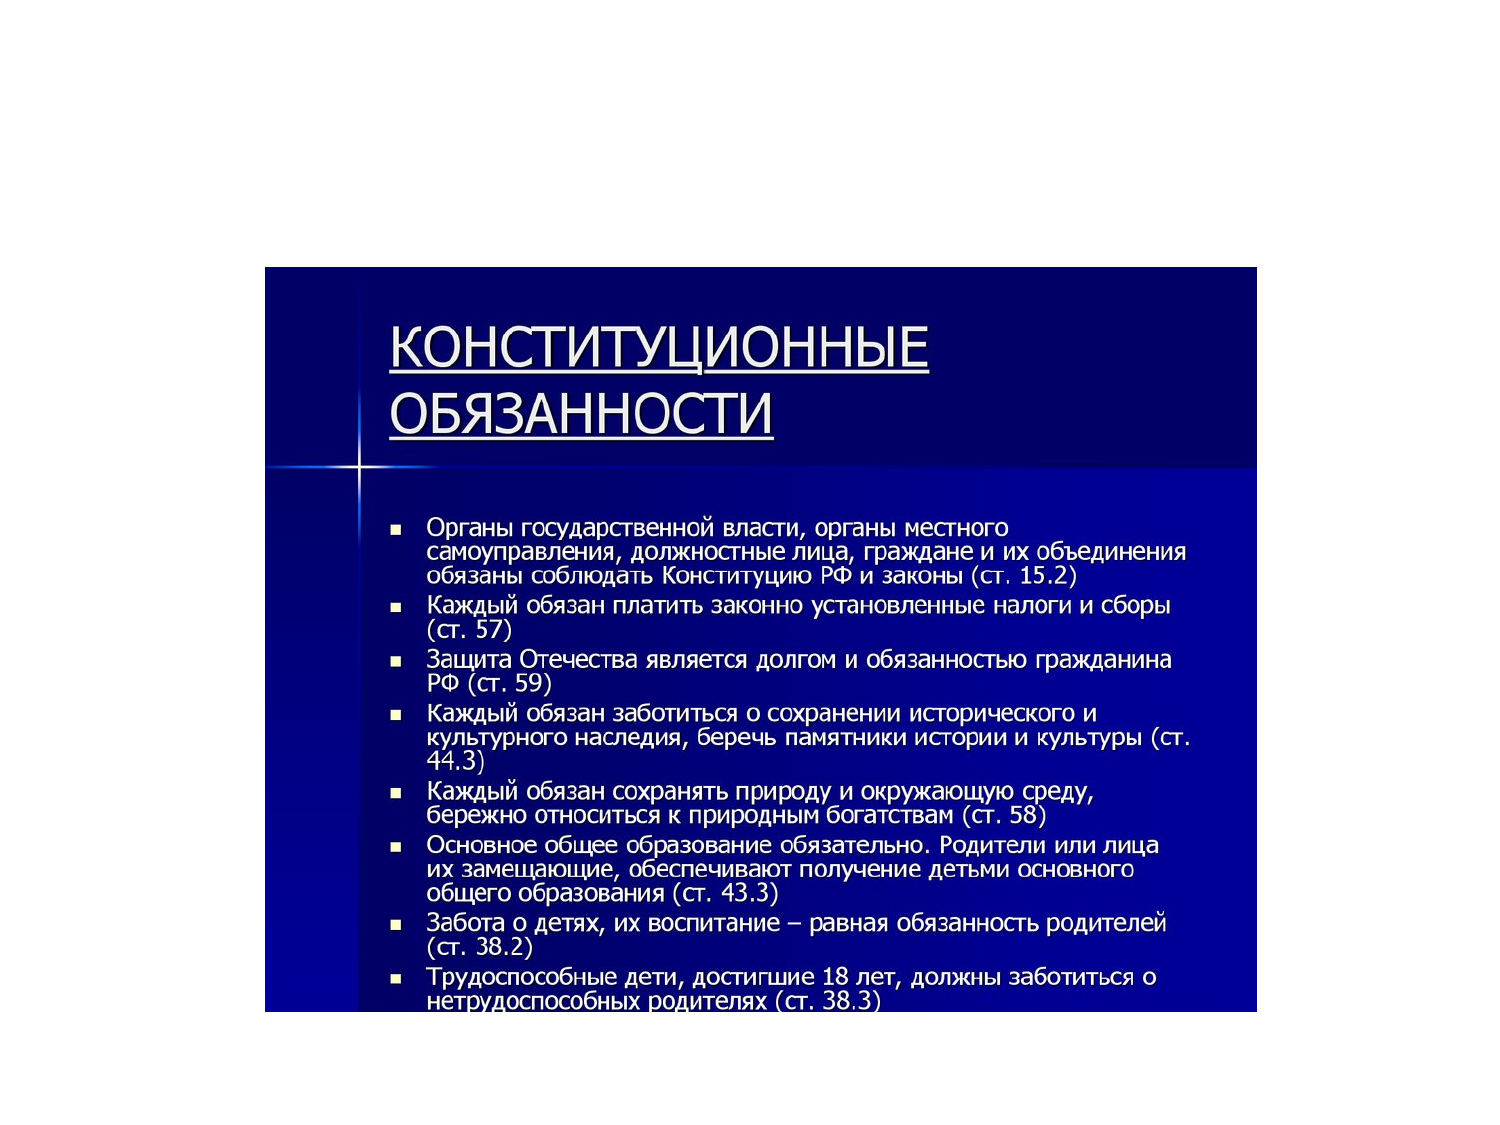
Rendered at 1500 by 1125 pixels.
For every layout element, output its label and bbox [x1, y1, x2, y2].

list [265, 266, 1258, 1012]
